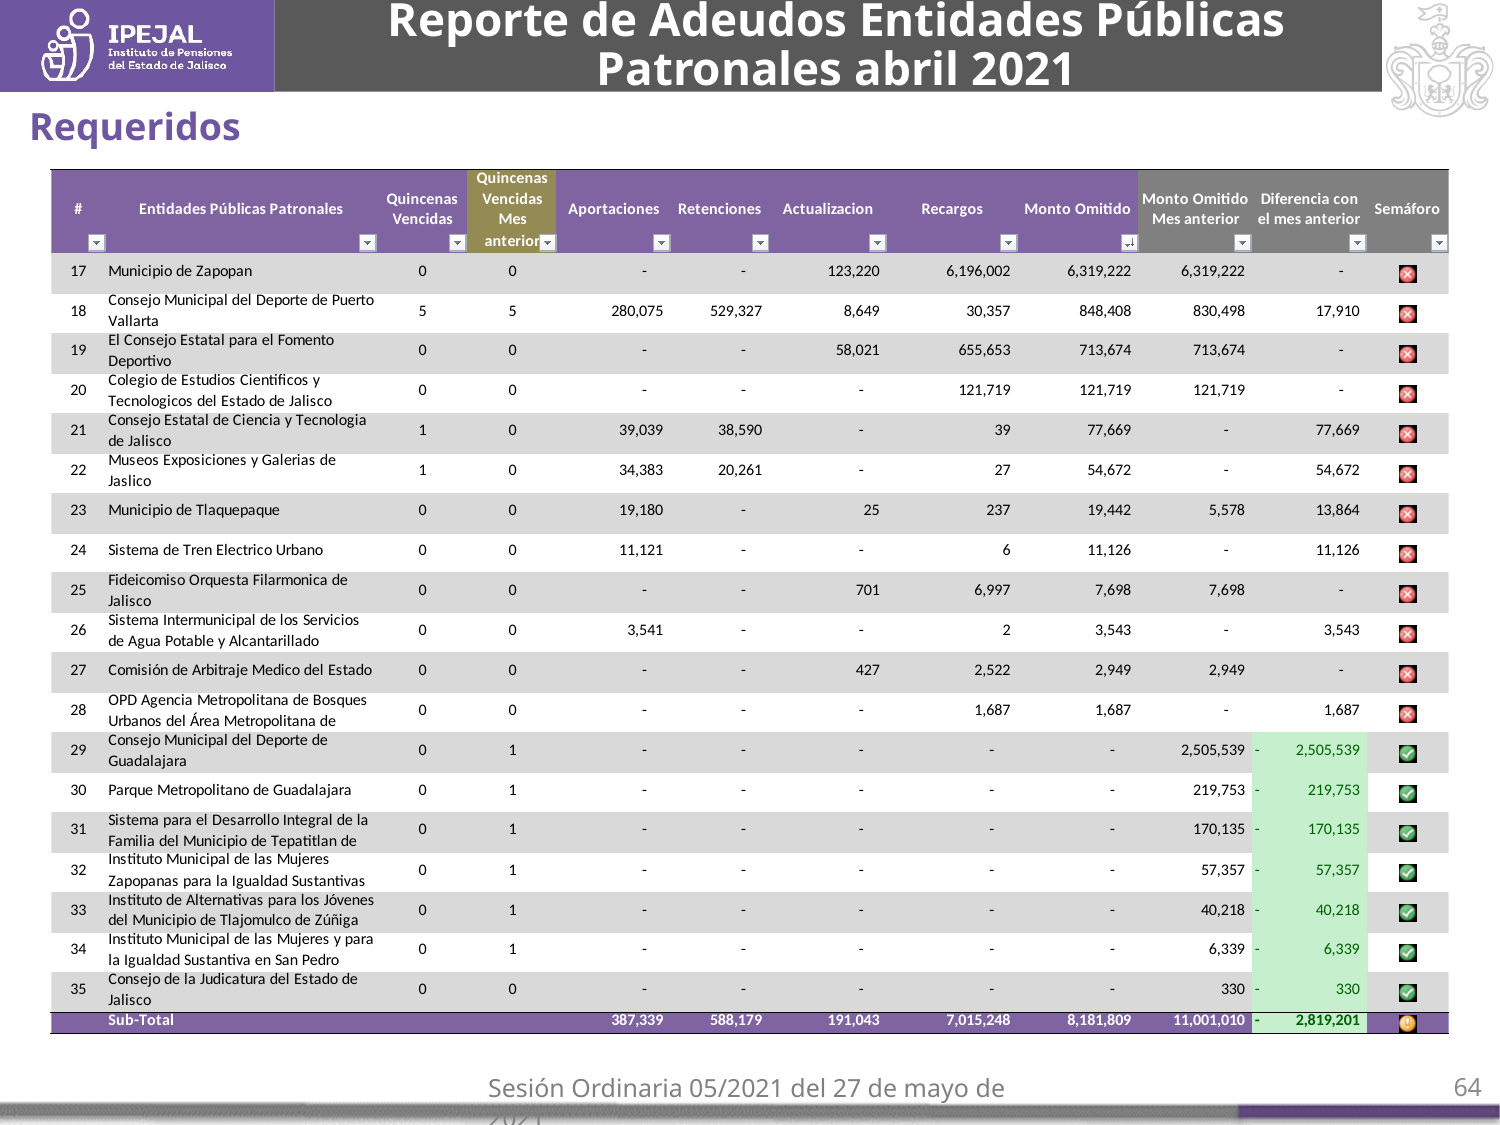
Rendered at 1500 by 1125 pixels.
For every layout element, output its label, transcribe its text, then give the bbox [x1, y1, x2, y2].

picture [0, 0, 275, 92]
text_box Reporte de Adeudos Entidades Públicas Patronales abril 2021 [283, 5, 1390, 86]
picture [50, 168, 1450, 1035]
list Requeridos [14, 100, 1431, 170]
picture [1027, 1096, 1500, 1125]
picture [0, 1096, 473, 1125]
slide_number 64 [1422, 1058, 1497, 1119]
text_box Sesión Ordinaria 05/2021 del 27 de mayo de 2021 [473, 1065, 1027, 1125]
